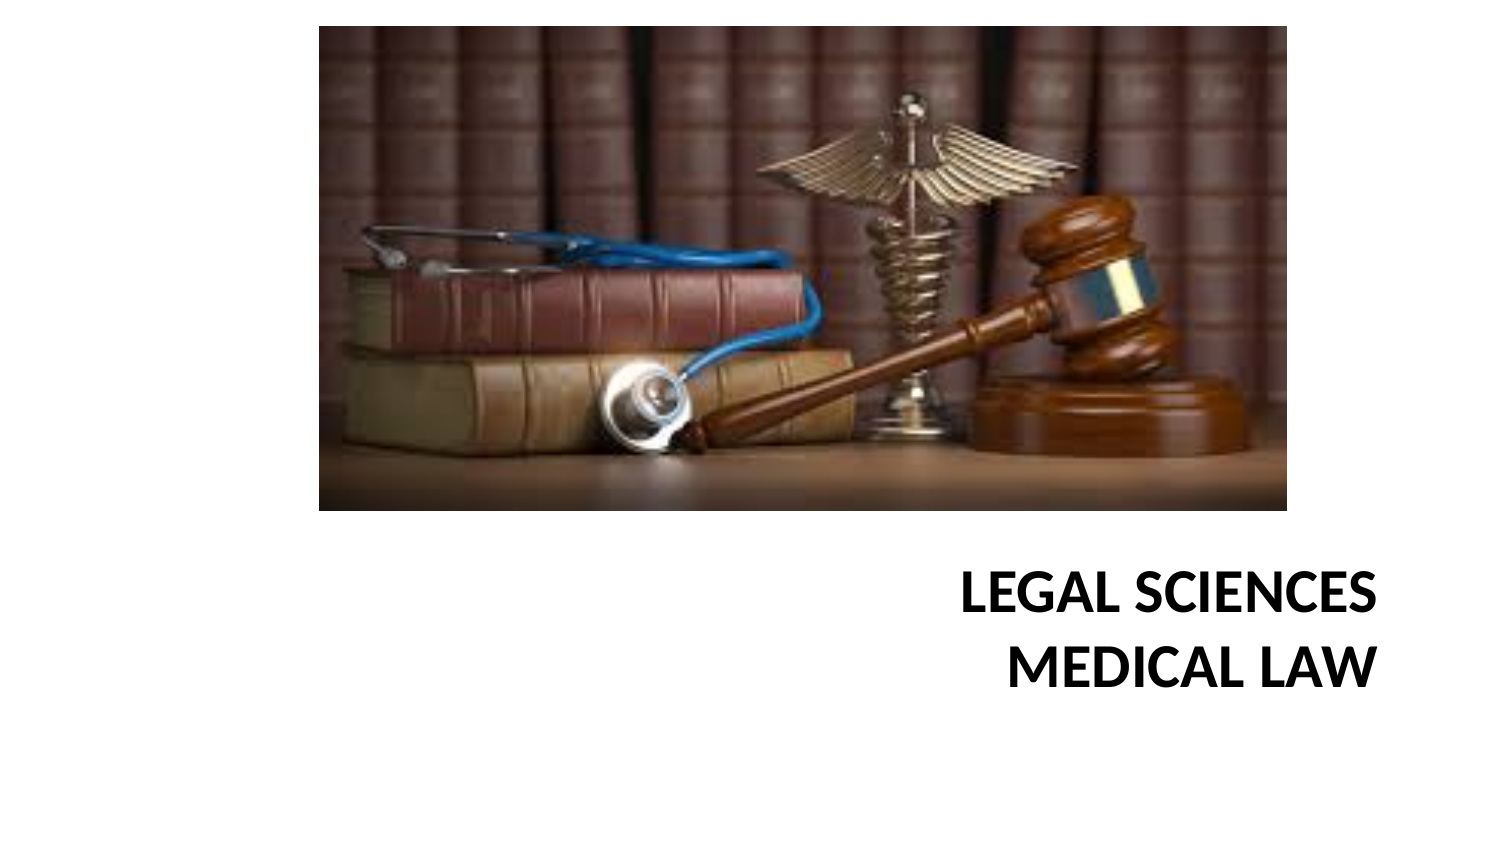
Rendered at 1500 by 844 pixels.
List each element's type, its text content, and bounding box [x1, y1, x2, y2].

title Legal sciences medical law [118, 542, 1394, 710]
picture [318, 26, 1287, 511]
